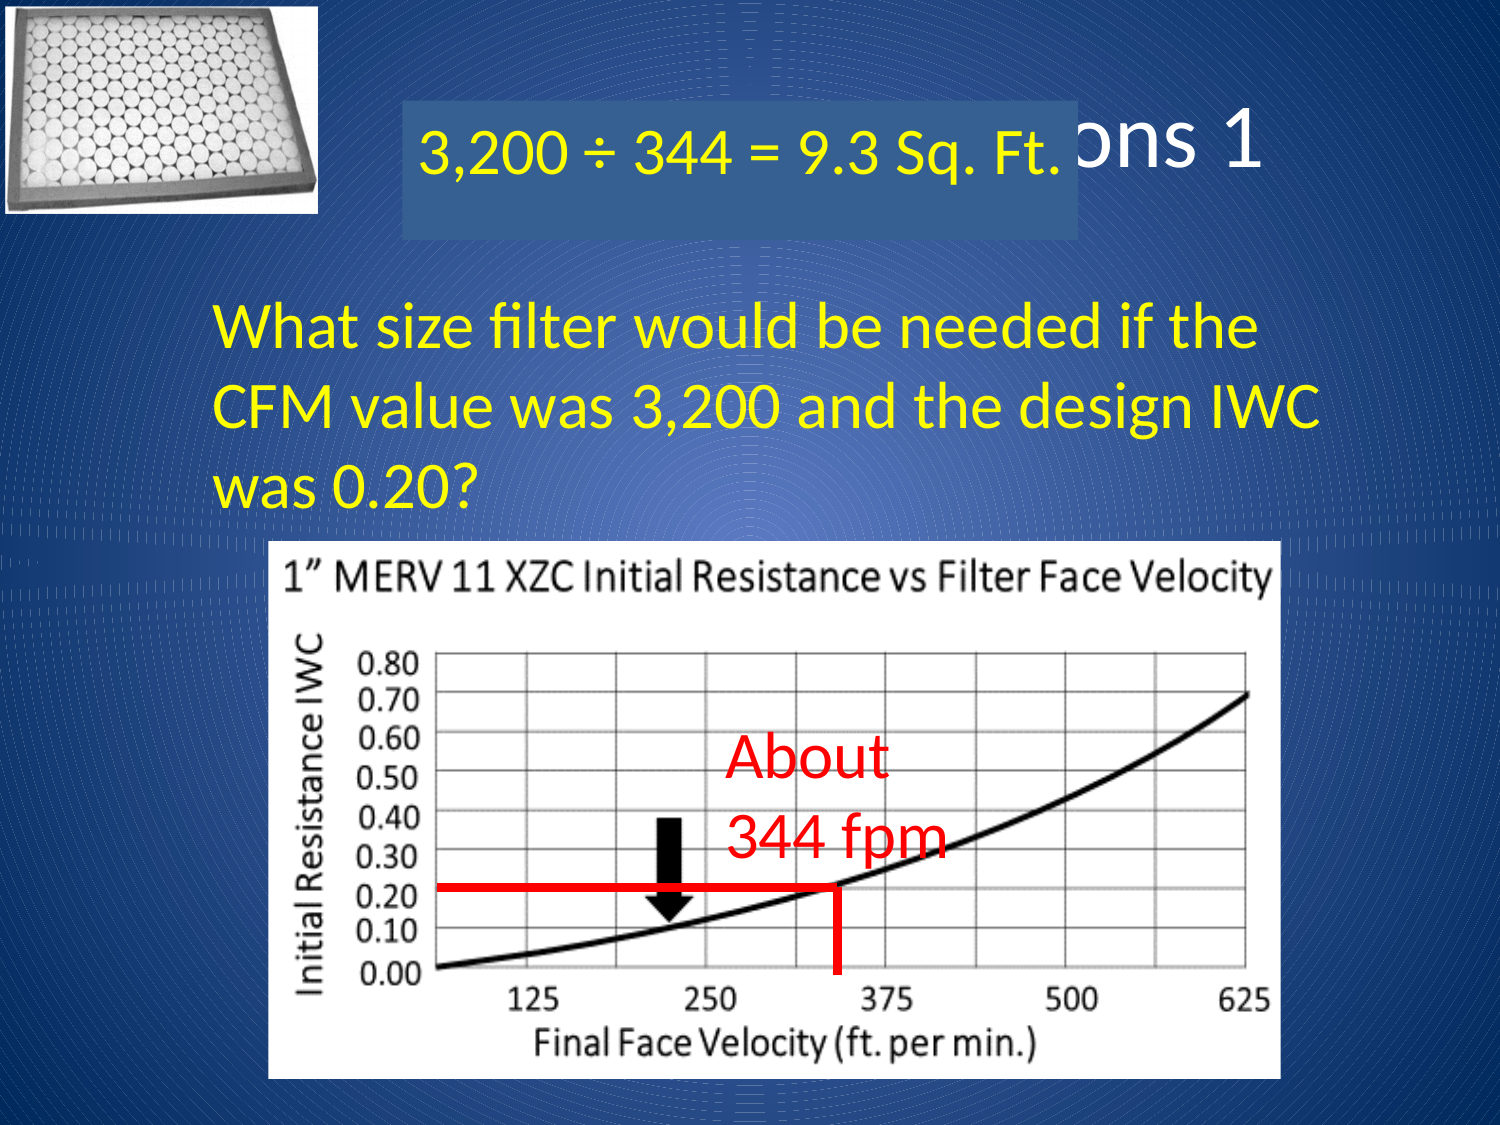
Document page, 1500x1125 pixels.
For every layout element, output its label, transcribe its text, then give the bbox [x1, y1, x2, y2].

text_box What size filter would be needed if the CFM value was 3,200 and the design IWC was 0.20? [197, 274, 1352, 575]
title Filter Considerations 1 [270, 36, 1500, 225]
picture [6, 0, 318, 267]
picture [268, 540, 1281, 1079]
text_box 3,200 ÷ 344 = 9.3 Sq. Ft. [402, 100, 1079, 241]
